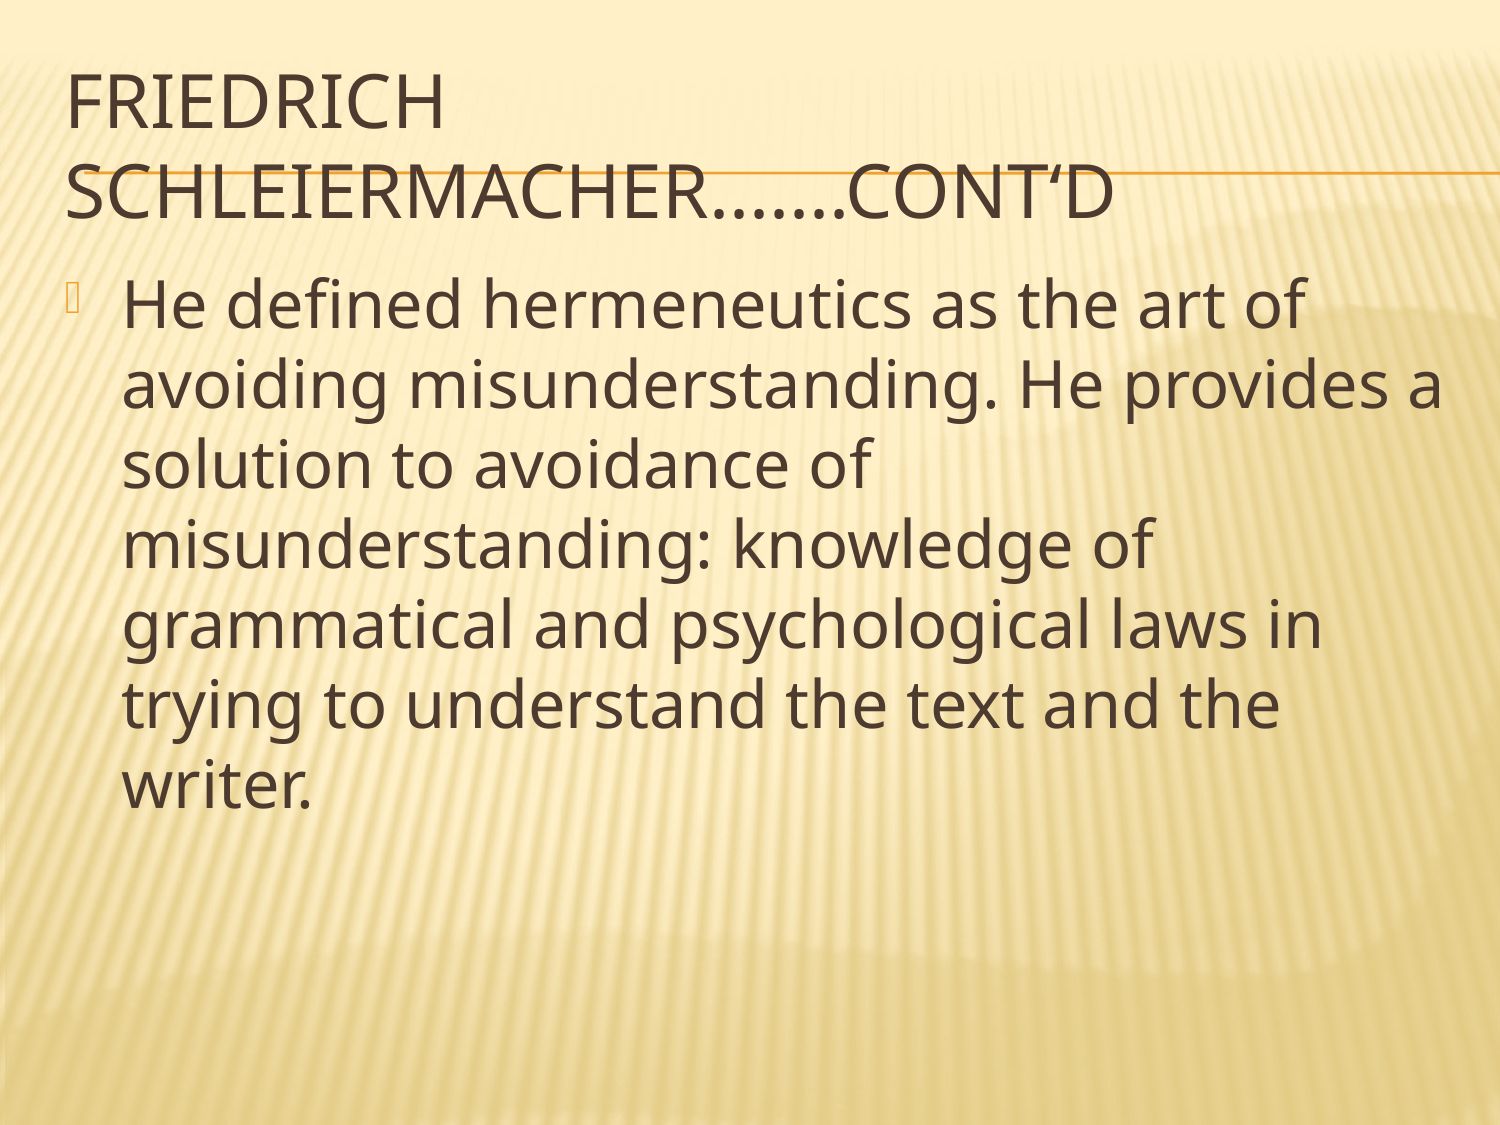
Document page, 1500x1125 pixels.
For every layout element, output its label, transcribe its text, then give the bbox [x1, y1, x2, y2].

list He defined hermeneutics as the art of avoiding misunderstanding. He provides a solution to avoidance of misunderstanding: knowledge of grammatical and psychological laws in trying to understand the text and the writer. [50, 254, 1475, 998]
title Friedrich Schleiermacher.......Cont‘d [50, 75, 1475, 213]
